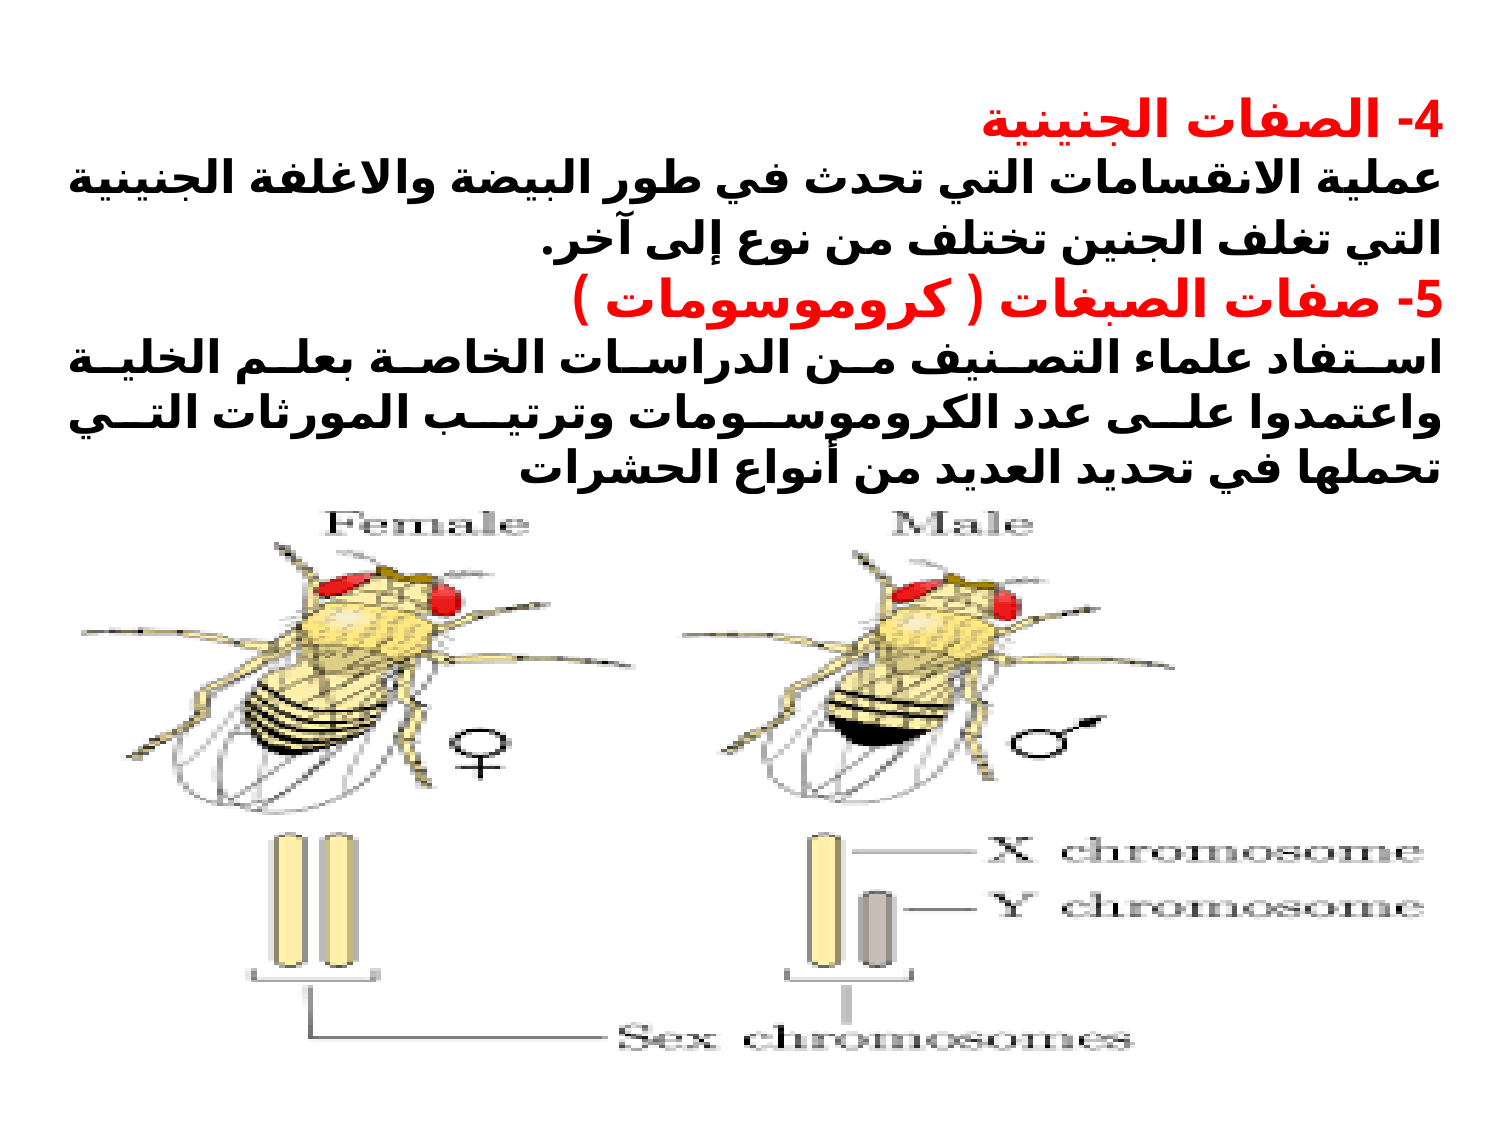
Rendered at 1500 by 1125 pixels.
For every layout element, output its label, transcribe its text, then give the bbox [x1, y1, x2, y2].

text_box 4- الصفات الجنينية عملية الانقسامات التي تحدث في طور البيضة والاغلفة الجنينية التي تغلف الجنين تختلف من نوع إلى آخر. 5- صفات الصبغات ( كروموسومات ) استفاد علماء التصنيف من الدراسات الخاصة بعلم الخلية واعتمدوا على عدد الكروموسومات وترتيب المورثات التي تحملها في تحديد العديد من أنواع الحشرات [53, 78, 1459, 494]
picture [52, 494, 1459, 1071]
